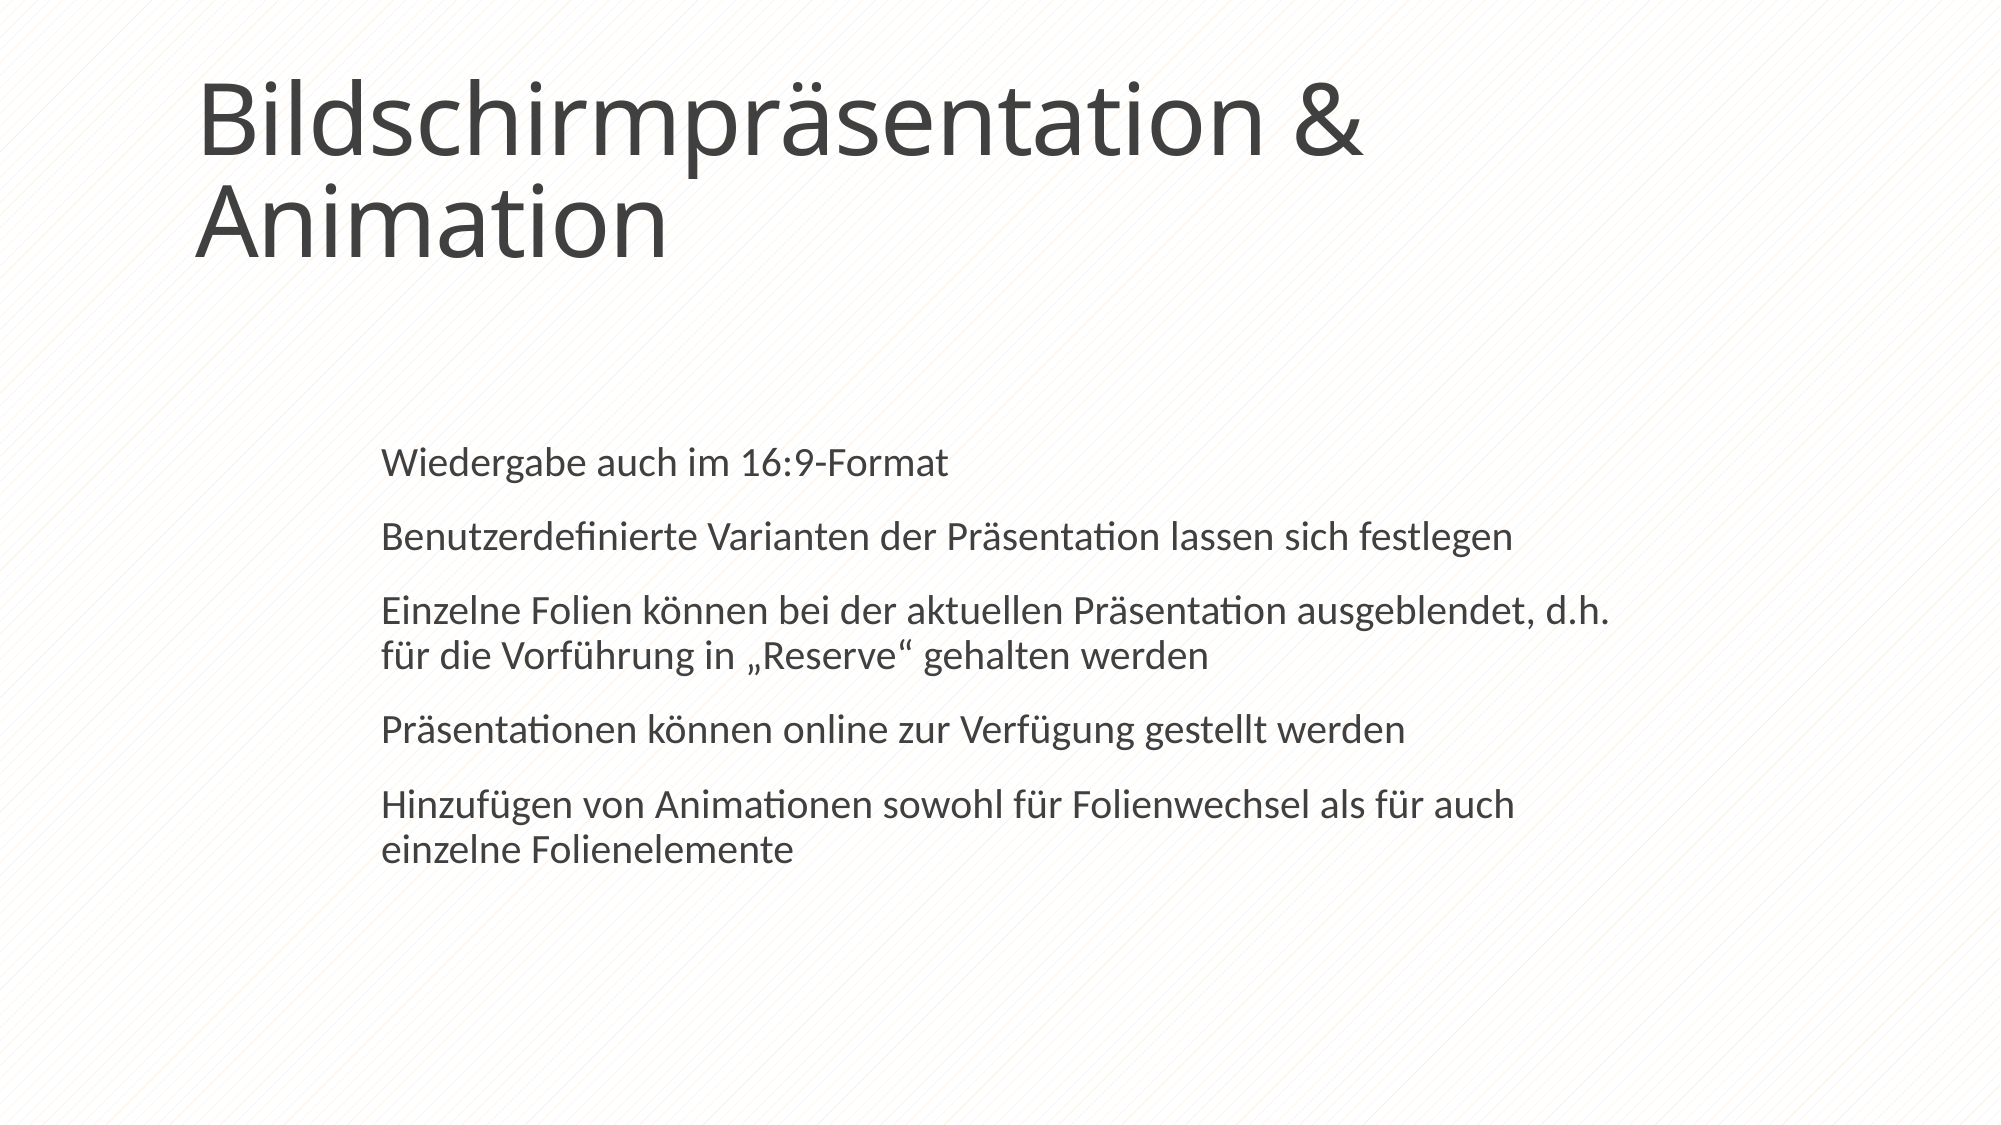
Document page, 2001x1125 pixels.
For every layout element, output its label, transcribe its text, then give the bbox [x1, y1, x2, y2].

title Bildschirmpräsentation & Animation [180, 47, 1830, 285]
list Wiedergabe auch im 16:9-Format Benutzerdefinierte Varianten der Präsentation lassen sich festlegen Einzelne Folien können bei der aktuellen Präsentation ausgeblendet, d.h. für die Vorführung in „Reserve“ gehalten werden Präsentationen können online zur Verfügung gestellt werden Hinzufügen von Animationen sowohl für Folienwechsel als für auch einzelne Folienelemente [366, 432, 1634, 1038]
